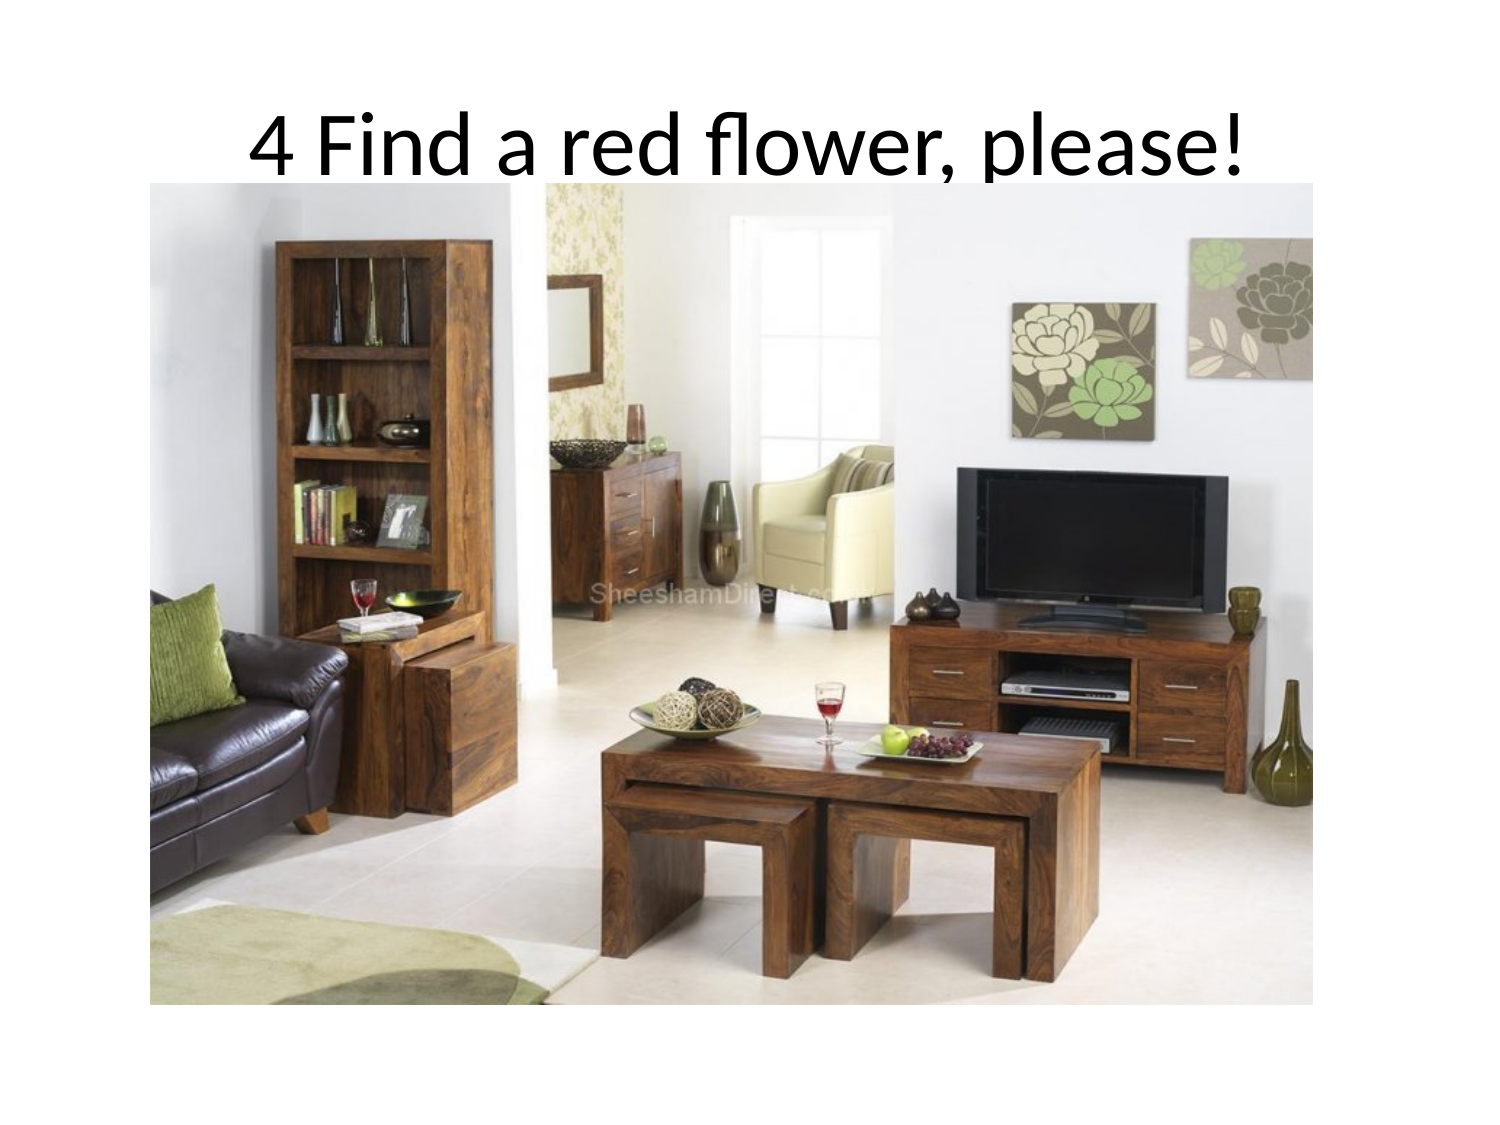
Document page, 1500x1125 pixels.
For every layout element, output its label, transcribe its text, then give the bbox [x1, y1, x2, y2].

title 4 Find a red flower, please! [75, 45, 1425, 233]
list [149, 183, 1313, 1006]
